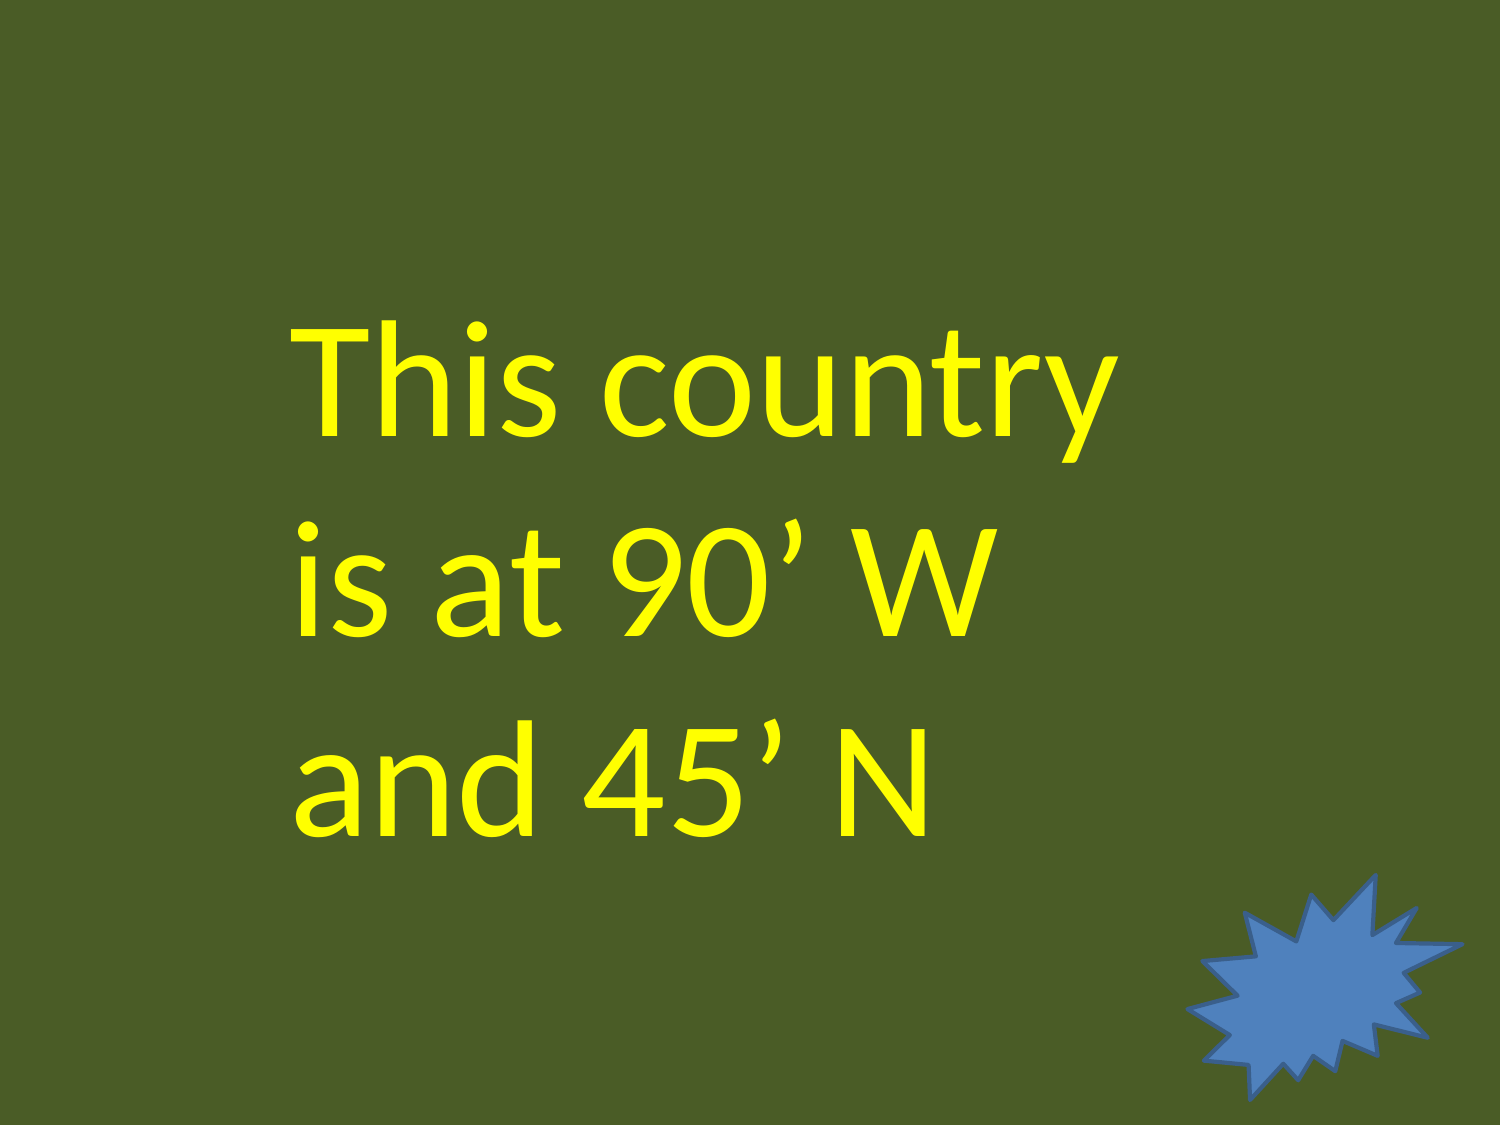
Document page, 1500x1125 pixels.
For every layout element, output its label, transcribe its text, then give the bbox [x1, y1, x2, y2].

text_box This country is at 90’ W and 45’ N [275, 262, 1225, 878]
text_box [1185, 873, 1465, 1102]
